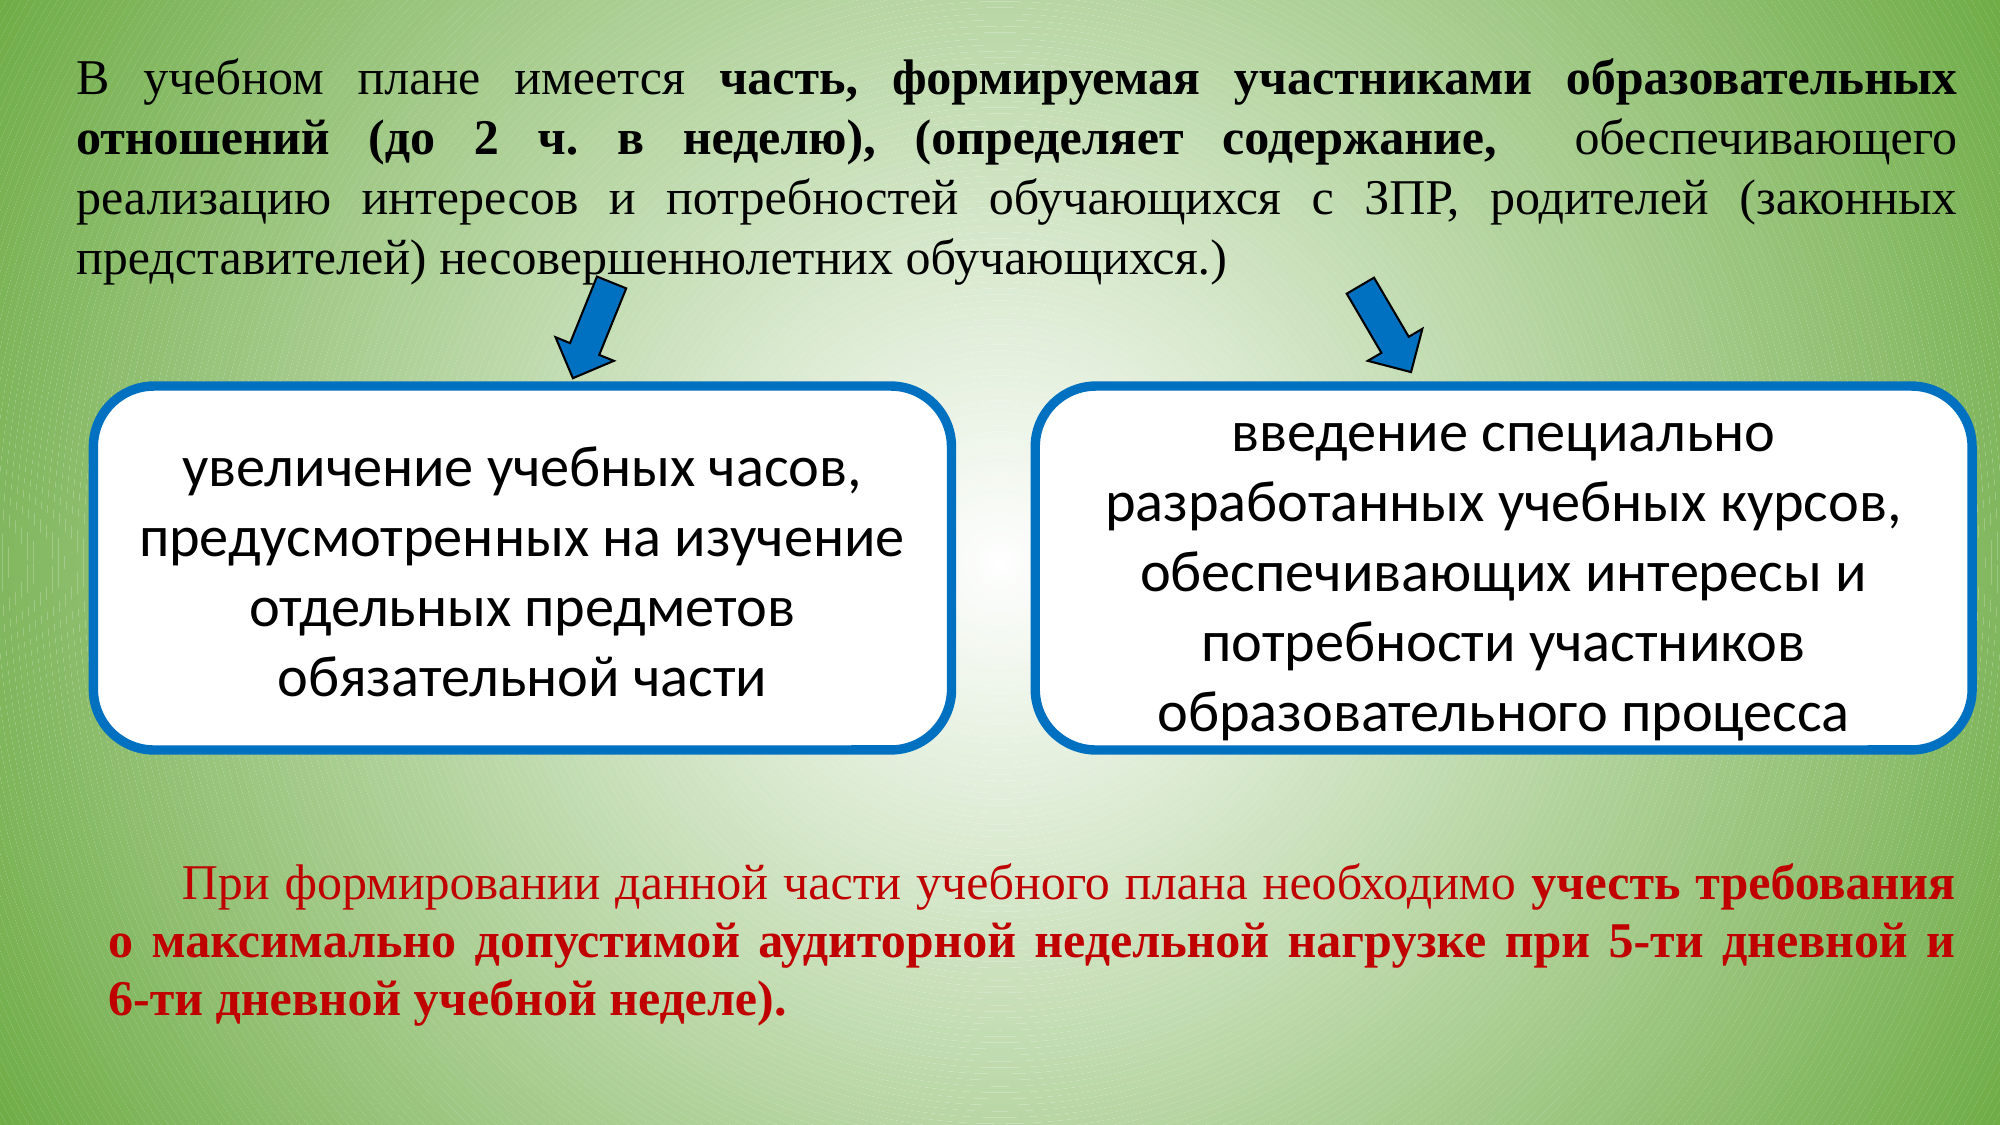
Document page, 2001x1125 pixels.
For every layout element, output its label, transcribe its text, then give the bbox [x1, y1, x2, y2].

text_box В учебном плане имеется часть, формируемая участниками образовательных отношений (до 2 ч. в неделю), (определяет содержание, обеспечивающего реализацию интересов и потребностей обучающихся с ЗПР, родителей (законных представителей) несовершеннолетних обучающихся.) [61, 36, 1973, 292]
text_box введение специально разработанных учебных курсов, обеспечивающих интересы и потребности участников образовательного процесса [1034, 385, 1974, 752]
text_box При формировании данной части учебного плана необходимо учесть требования о максимально допустимой аудиторной недельной нагрузке при 5-ти дневной и 6-ти дневной учебной неделе). [93, 845, 1972, 1093]
text_box [1345, 276, 1425, 374]
text_box [553, 275, 628, 380]
text_box увеличение учебных часов, предусмотренных на изучение отдельных предметов обязательной части [92, 385, 953, 752]
